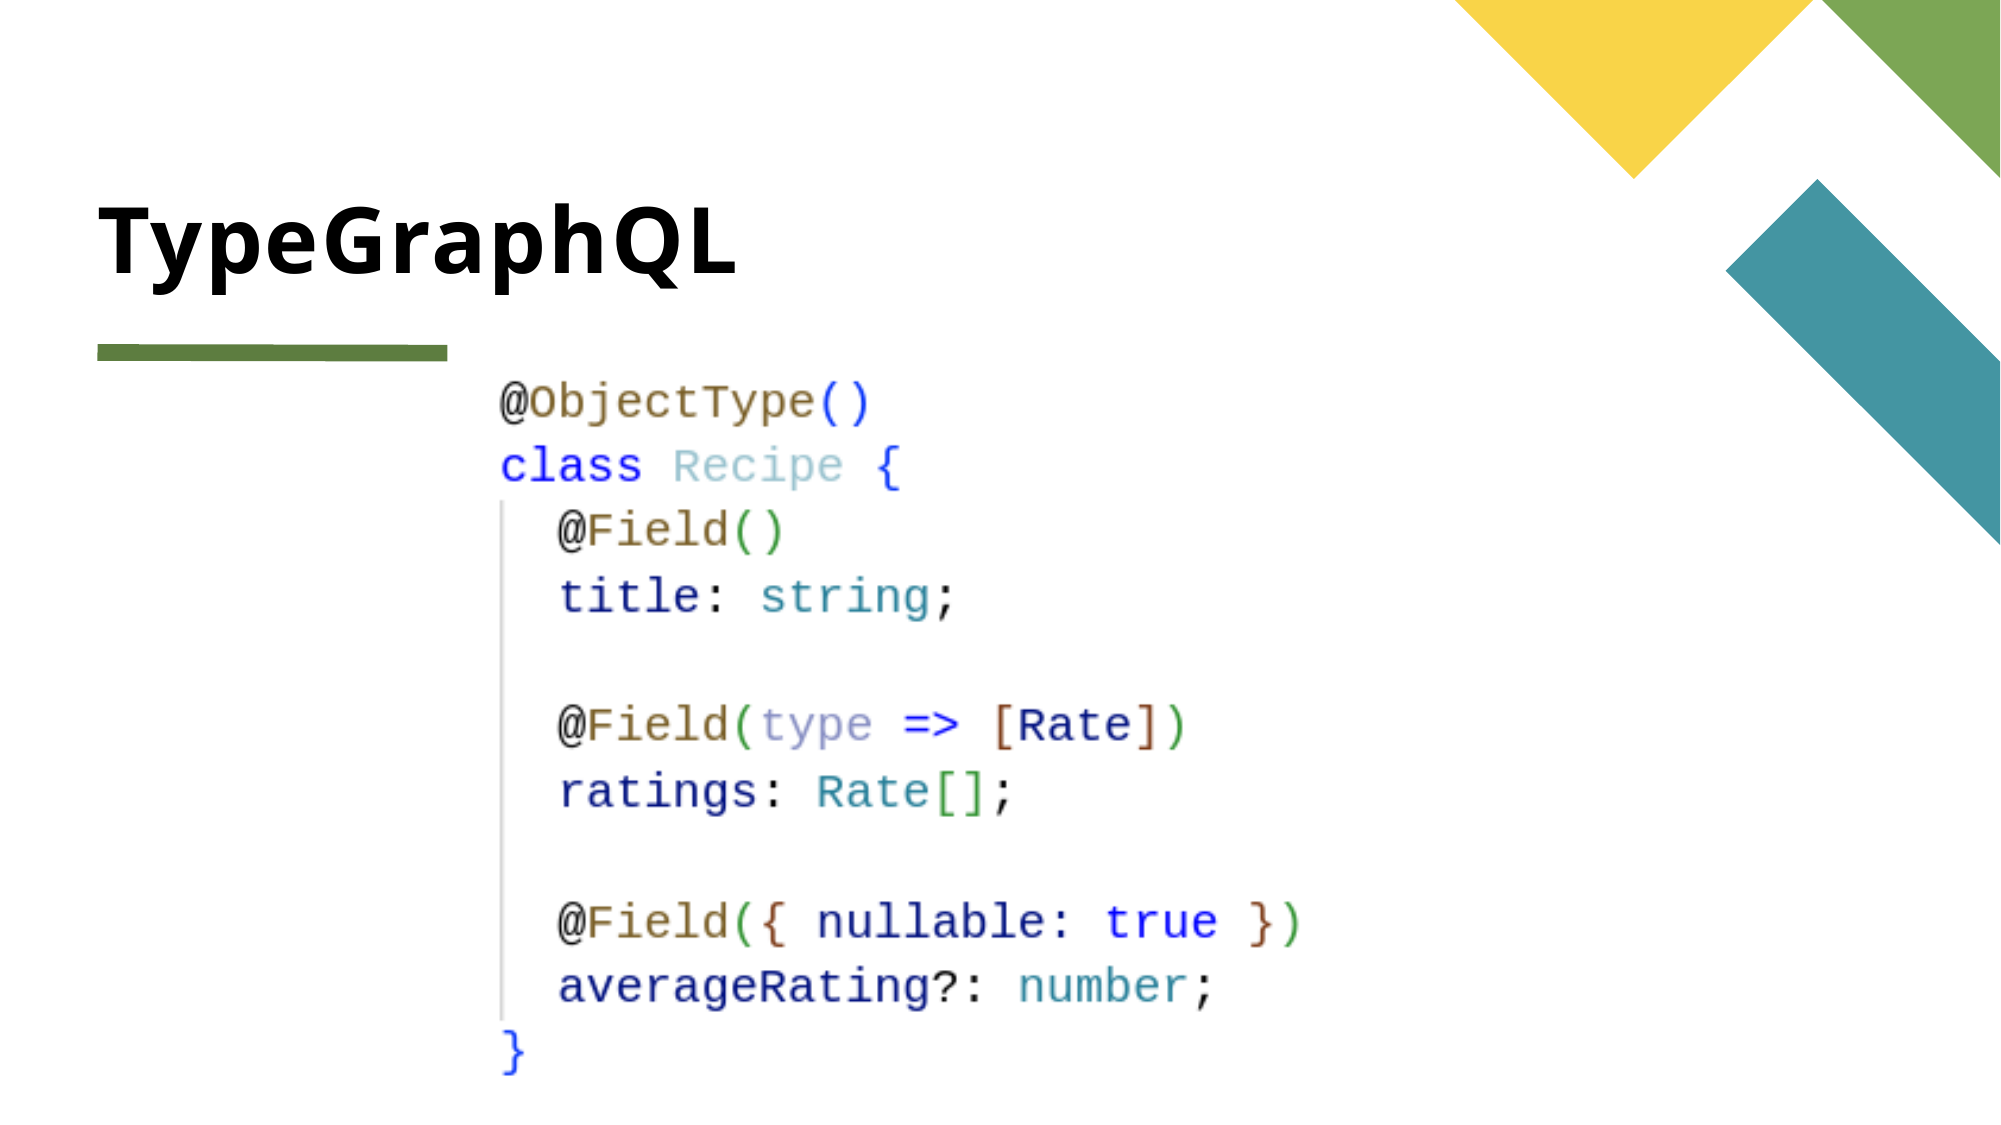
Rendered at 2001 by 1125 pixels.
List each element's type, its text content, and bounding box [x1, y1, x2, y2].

picture [471, 363, 1323, 1095]
title TypeGraphQL [97, 32, 1898, 291]
